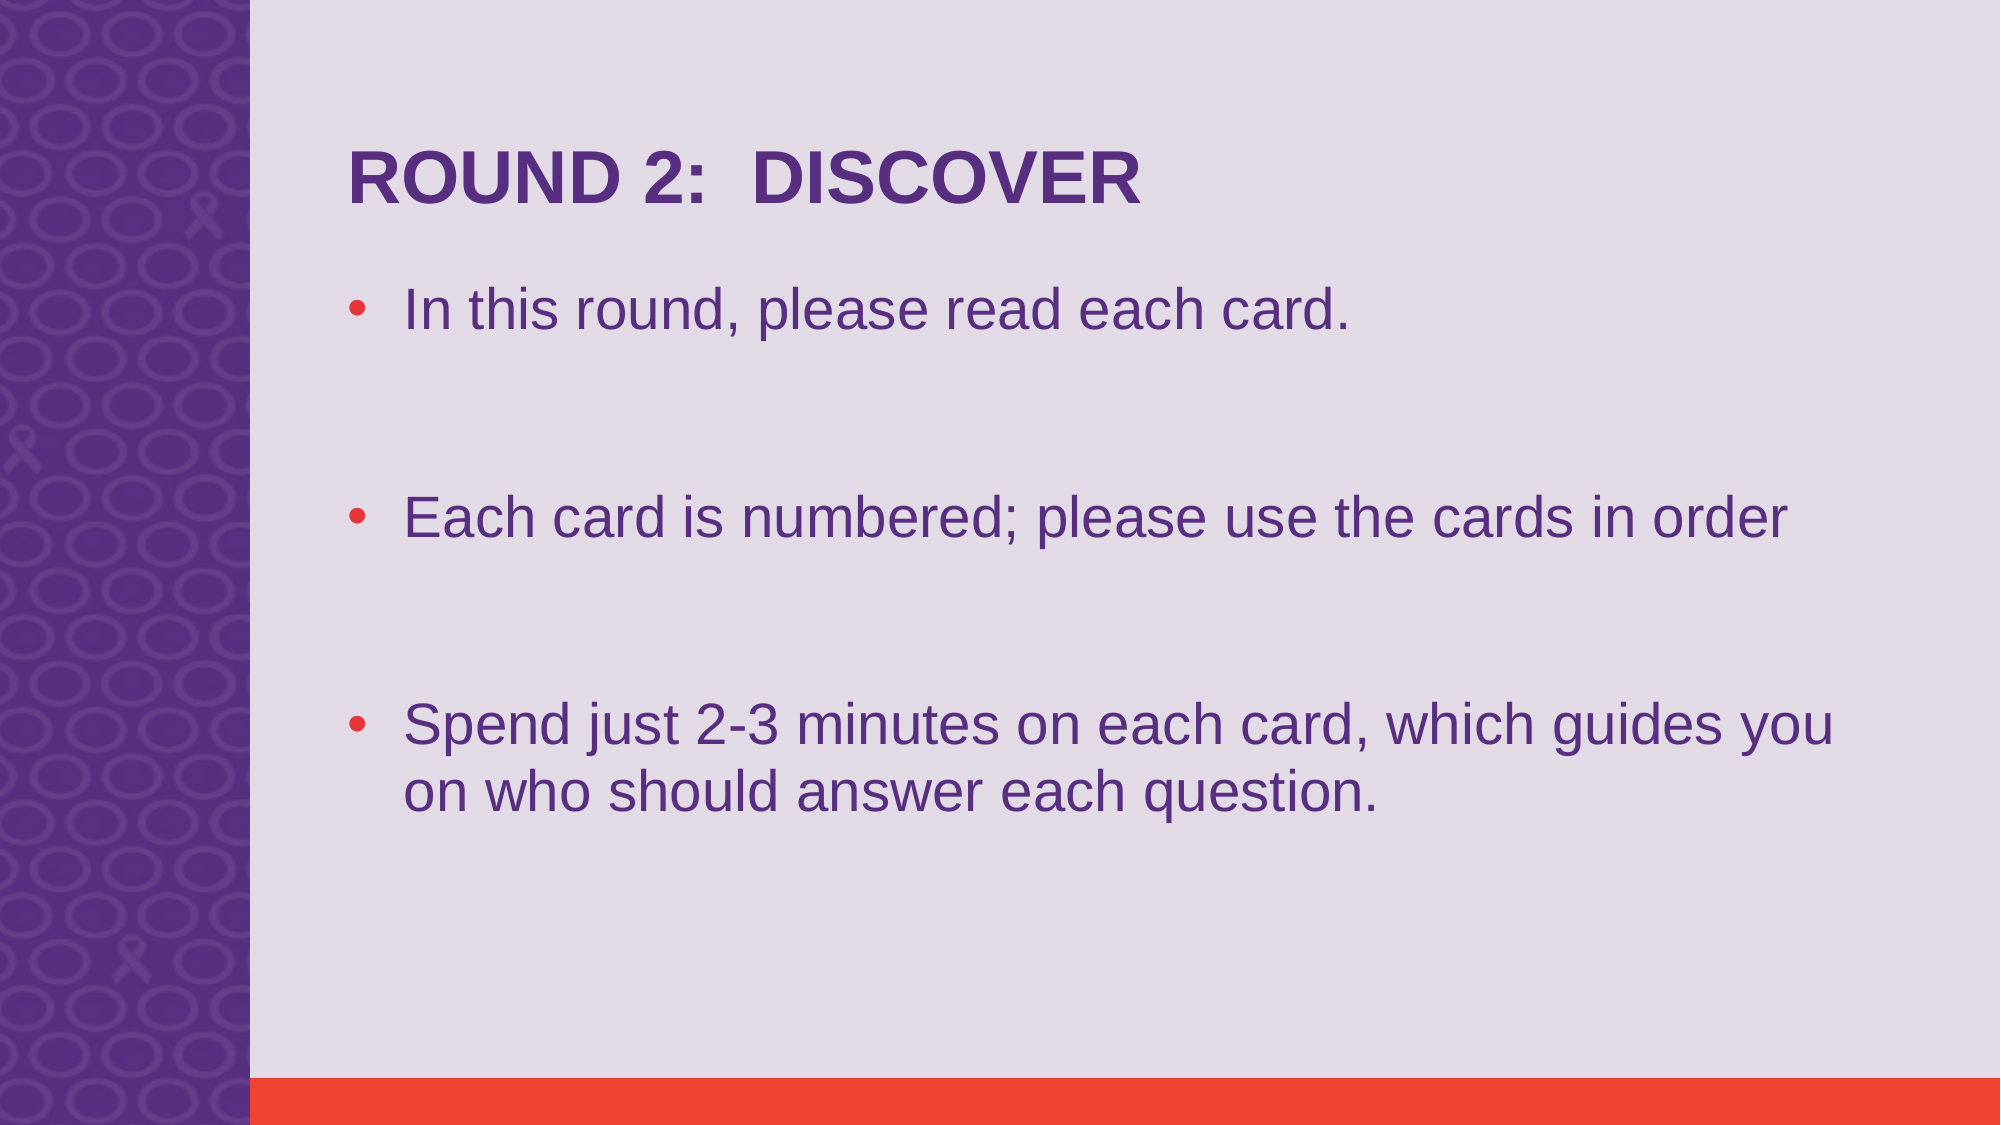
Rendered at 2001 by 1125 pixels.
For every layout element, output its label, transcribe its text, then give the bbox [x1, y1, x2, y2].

list In this round, please read each card. Each card is numbered; please use the cards in order Spend just 2-3 minutes on each card, which guides you on who should answer each question. [332, 268, 1899, 1043]
picture [0, 0, 250, 1125]
title ROUND 2: DISCOVER [332, 96, 1899, 228]
